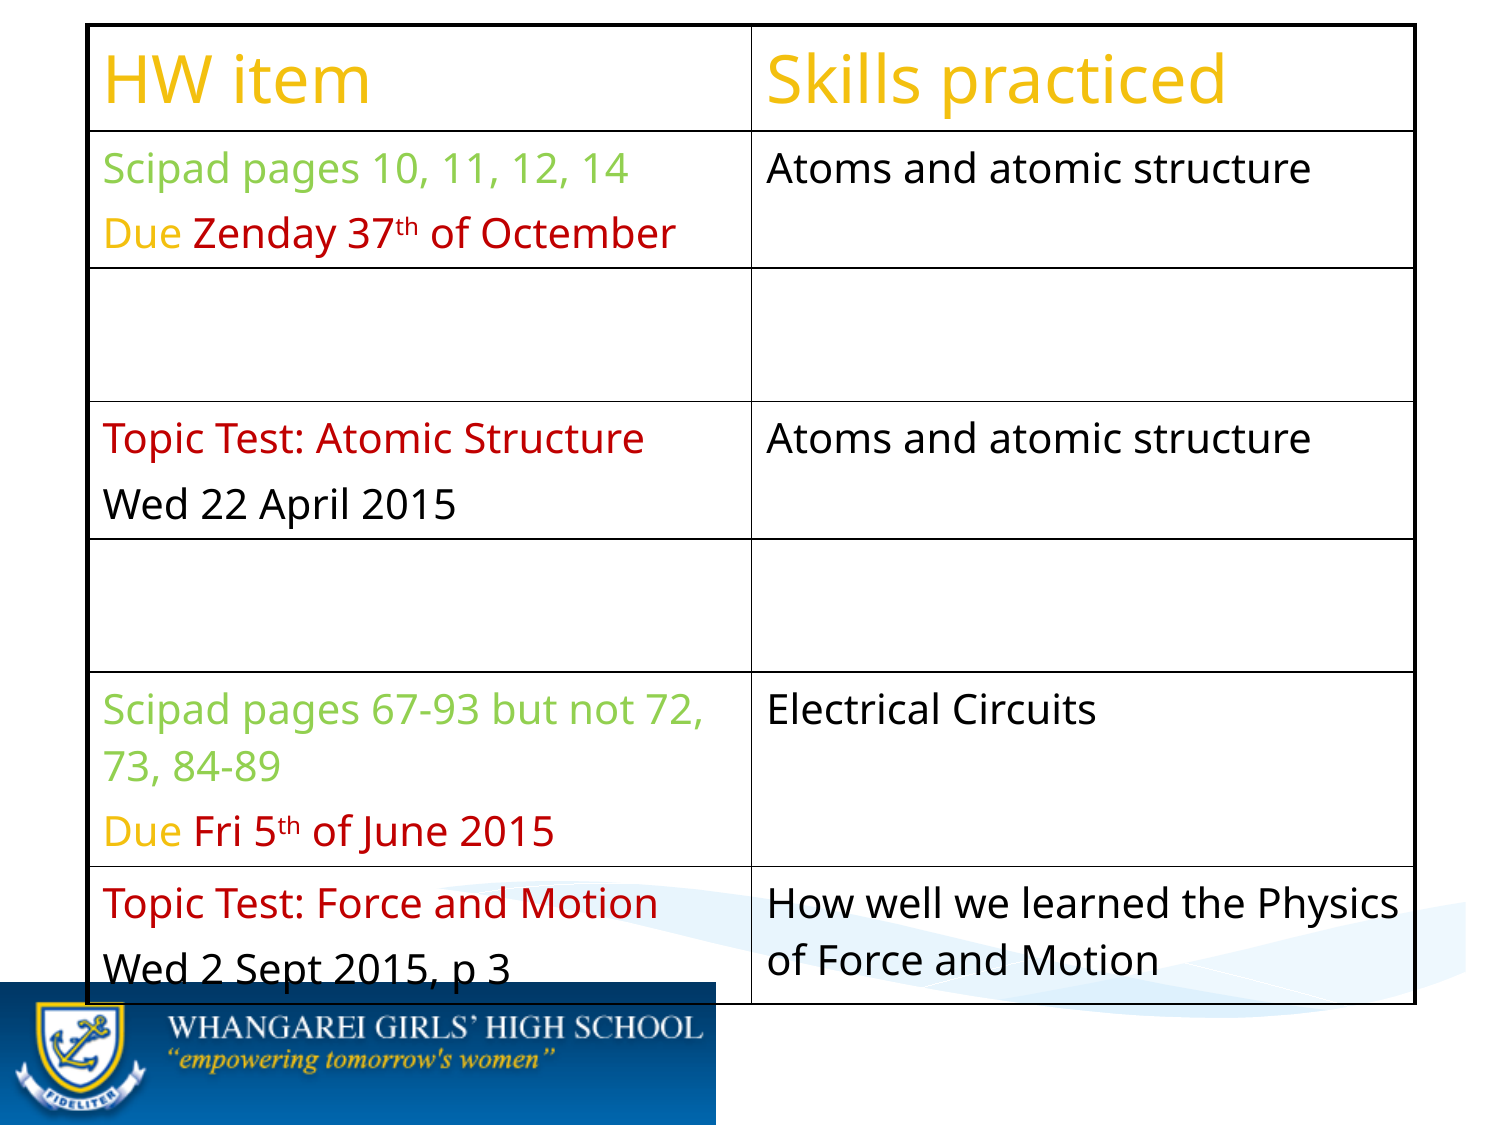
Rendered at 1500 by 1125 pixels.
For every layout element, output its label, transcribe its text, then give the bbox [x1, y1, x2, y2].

table_cell [90, 540, 751, 671]
table_cell Scipad pages 10, 11, 12, 14 Due Zenday 37th of Octember [90, 132, 751, 267]
table_header HW item [90, 27, 751, 130]
table_header Skills practiced [752, 27, 1413, 130]
picture [0, 982, 716, 1125]
table_cell Topic Test: Force and Motion Wed 2 Sept 2015, p 3 [90, 867, 751, 1003]
table_cell Atoms and atomic structure [752, 402, 1413, 538]
table_cell How well we learned the Physics of Force and Motion [752, 867, 1413, 1003]
table_cell Electrical Circuits [752, 673, 1413, 866]
table_cell [752, 269, 1413, 401]
table_cell Topic Test: Atomic Structure Wed 22 April 2015 [90, 402, 751, 538]
table_cell [90, 269, 751, 401]
table_cell [752, 540, 1413, 671]
table_cell Scipad pages 67-93 but not 72, 73, 84-89 Due Fri 5th of June 2015 [90, 673, 751, 866]
table_cell Atoms and atomic structure [752, 132, 1413, 267]
